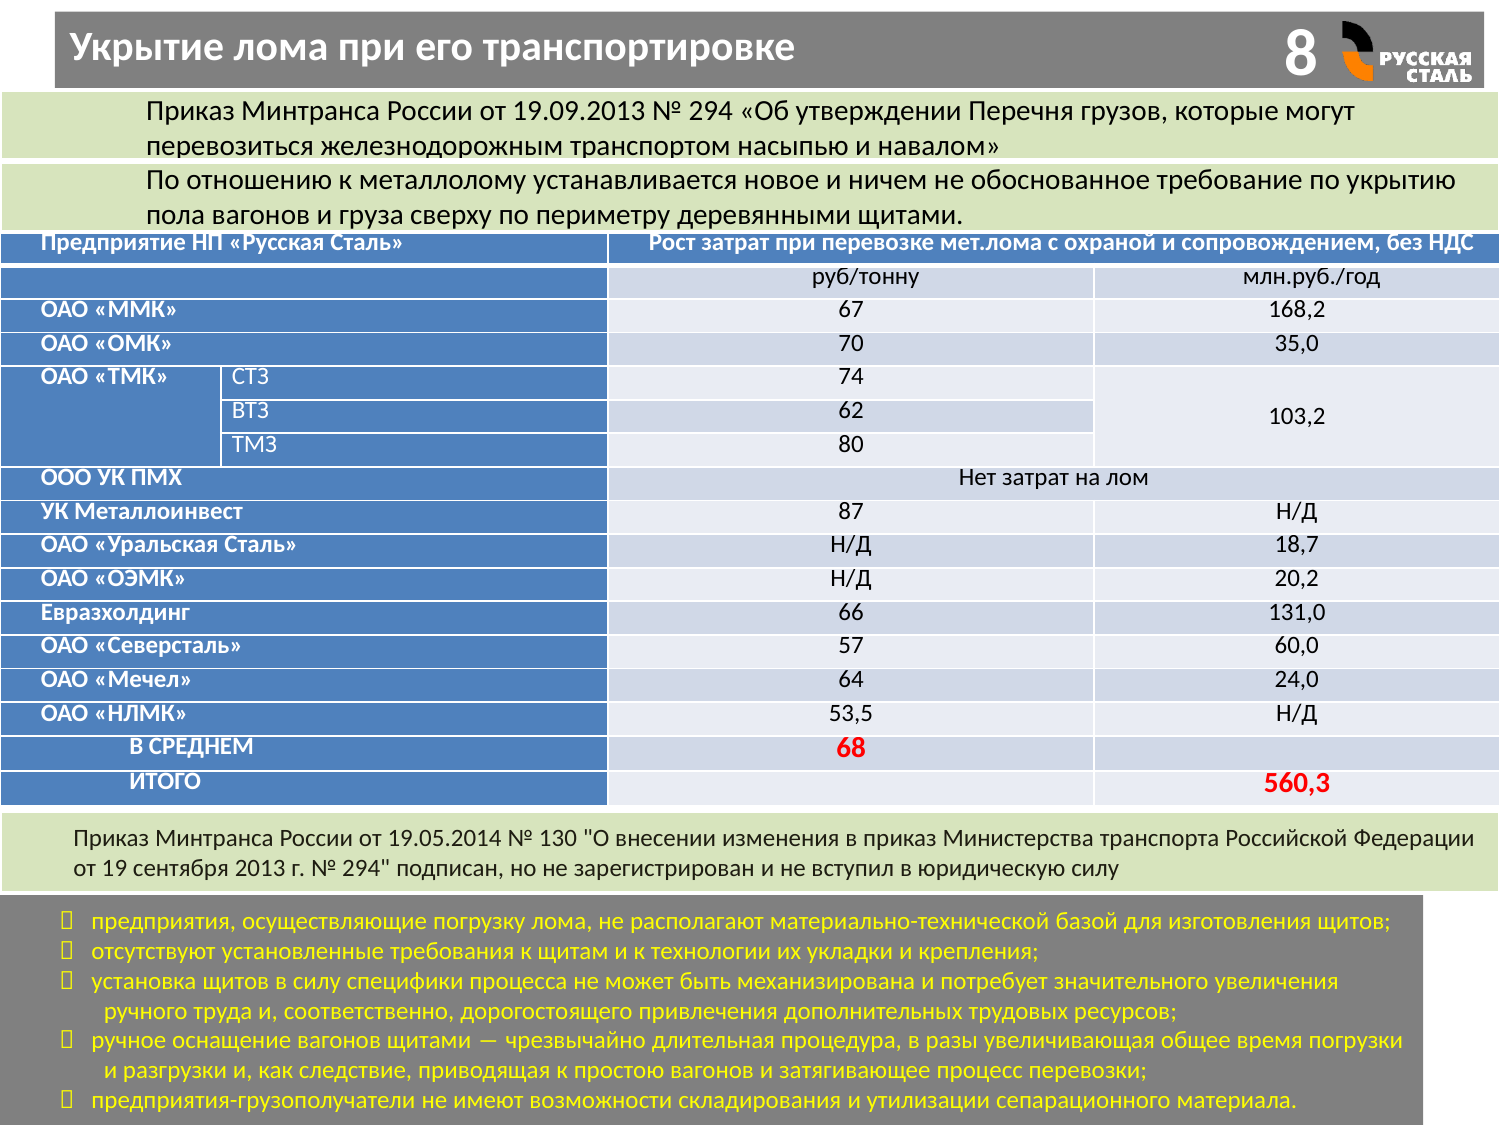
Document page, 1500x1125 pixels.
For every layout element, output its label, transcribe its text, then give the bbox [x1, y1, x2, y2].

table_cell Н/Д [609, 535, 1093, 567]
table_cell 68 [609, 737, 1093, 770]
table_cell Евразхолдинг [1, 602, 607, 634]
table_cell 57 [609, 636, 1093, 668]
table_cell 131,0 [1095, 602, 1499, 634]
table_cell 35,0 [1095, 333, 1499, 365]
table_cell 74 [609, 367, 1093, 399]
table_cell млн.руб./год [1095, 268, 1499, 298]
table_cell руб/тонну [609, 268, 1093, 298]
text_box Приказ Минтранса России от 19.09.2013 № 294 «Об утверждении Перечня грузов, которые могут перевозиться железнодорожным транспортом насыпью и навалом» По отношению к металлолому устанавливается новое и ничем не обоснованное требование по укрытию пола вагонов и груза сверху по периметру деревянными щитами. [0, 88, 1500, 158]
text_box 8 [1270, 0, 1334, 88]
table_cell 18,7 [1095, 535, 1499, 567]
table_cell [609, 772, 1093, 805]
table_cell ИТОГО [1, 772, 607, 805]
table_cell 80 [609, 434, 1093, 466]
table_cell ОАО «Уральская Сталь» [1, 535, 607, 567]
table_cell 53,5 [609, 703, 1093, 735]
table_cell Нет затрат на лом [609, 468, 1499, 500]
table_cell В СРЕДНЕМ [1, 737, 607, 770]
table_cell ОАО «ОЭМК» [1, 569, 607, 600]
table_cell ОАО «ММК» [1, 300, 607, 332]
table_cell 62 [609, 401, 1093, 432]
table_cell 67 [609, 300, 1093, 332]
table_cell ТМЗ [222, 434, 607, 466]
table_cell 103,2 [1095, 367, 1499, 466]
table_cell Н/Д [1095, 501, 1499, 533]
table_header Предприятие НП «Русская Сталь» [1, 234, 607, 263]
table_cell 64 [609, 669, 1093, 701]
table_cell Н/Д [1095, 703, 1499, 735]
table_cell 70 [609, 333, 1093, 365]
table_cell 20,2 [1095, 569, 1499, 600]
table_cell 66 [609, 602, 1093, 634]
table_cell ОАО «Северсталь» [1, 636, 607, 668]
table_cell 24,0 [1095, 669, 1499, 701]
text_box Приказ Минтранса России от 19.09.2013 № 294 «Об утверждении Перечня грузов, которые могут перевозиться железнодорожным транспортом насыпью и навалом» По отношению к металлолому устанавливается новое и ничем не обоснованное требование по укрытию пола вагонов и груза сверху по периметру деревянными щитами. [0, 166, 1500, 234]
table_cell ОАО «ОМК» [1, 333, 607, 365]
table_cell ОАО «Мечел» [1, 669, 607, 701]
text_box Приказ Минтранса России от 19.05.2014 № 130 "О внесении изменения в приказ Министерства транспорта Российской Федерации от 19 сентября 2013 г. № 294" подписан, но не зарегистрирован и не вступил в юридическую силу [0, 808, 1500, 895]
text_box Укрытие лома при его транспортировке [54, 11, 1270, 88]
table_cell 87 [609, 501, 1093, 533]
table_header Рост затрат при перевозке мет.лома с охраной и сопровождением, без НДС [609, 234, 1499, 263]
table_cell Н/Д [609, 569, 1093, 600]
text_box  предприятия, осуществляющие погрузку лома, не располагают материально-технической базой для изготовления щитов;  отсутствуют установленные требования к щитам и к технологии их укладки и крепления;  установка щитов в силу специфики процесса не может быть механизирована и потребует значительного увеличения ручного труда и, соответственно, дорогостоящего привлечения дополнительных трудовых ресурсов;  ручное оснащение вагонов щитами ― чрезвычайно длительная процедура, в разы увеличивающая общее время погрузки и разгрузки и, как следствие, приводящая к простою вагонов и затягивающее процесс перевозки;  предприятия-грузополучатели не имеют возможности складирования и утилизации сепарационного материала. [0, 895, 1425, 1125]
text_box Укрытие лома при его транспортировке [1334, 11, 1485, 88]
table_cell 168,2 [1095, 300, 1499, 332]
table_cell ООО УК ПМХ [1, 468, 607, 500]
table_cell ОАО «ТМК» [1, 367, 220, 466]
table_cell ОАО «НЛМК» [1, 703, 607, 735]
table_cell [1, 268, 607, 298]
picture [1342, 21, 1475, 85]
table_cell СТЗ [222, 367, 607, 399]
table_cell [1095, 737, 1499, 770]
table_cell УК Металлоинвест [1, 501, 607, 533]
table_cell ВТЗ [222, 401, 607, 432]
table_cell 560,3 [1095, 772, 1499, 805]
table_cell 60,0 [1095, 636, 1499, 668]
